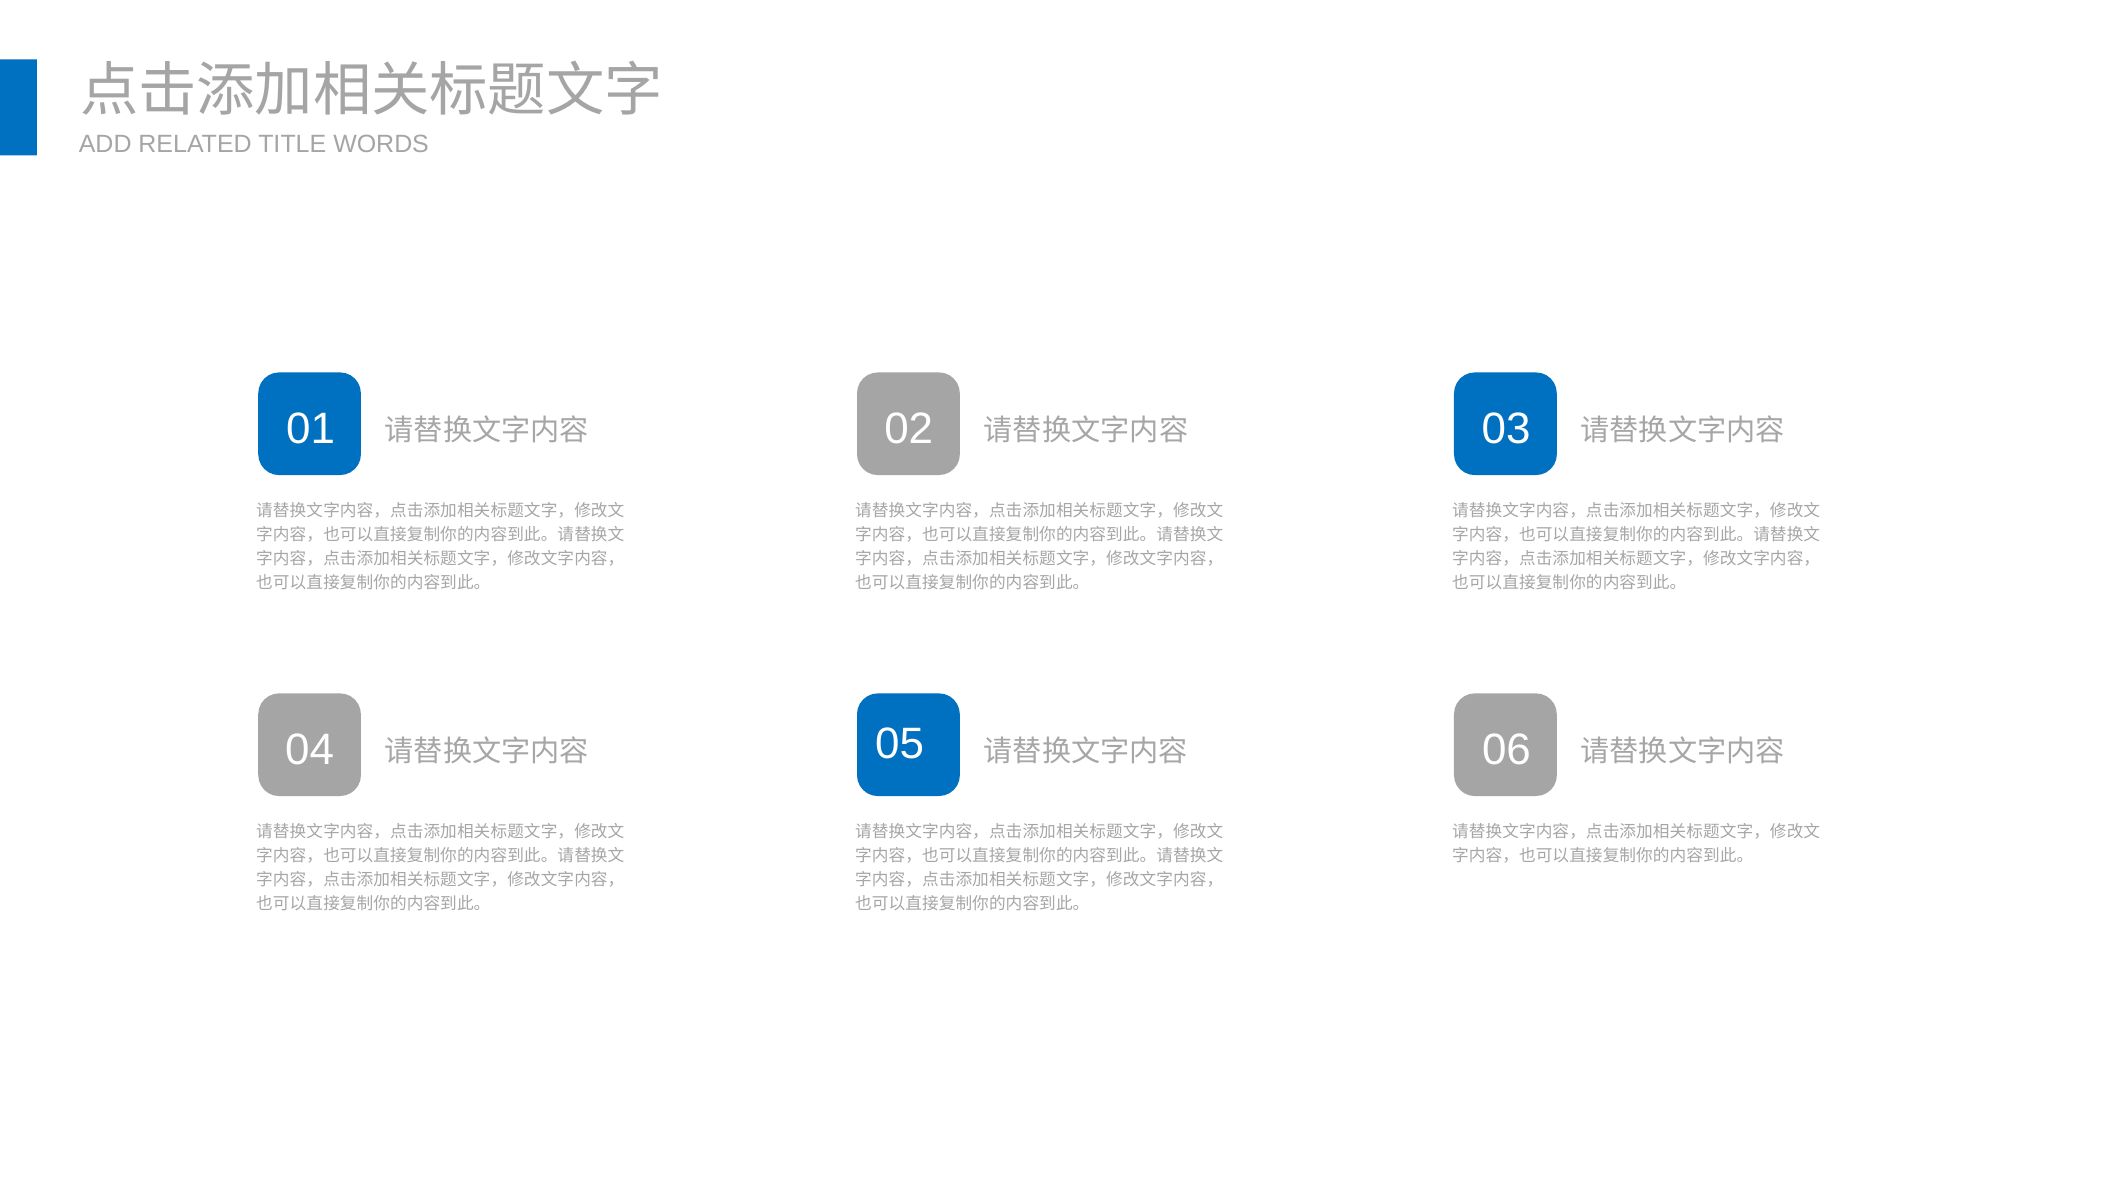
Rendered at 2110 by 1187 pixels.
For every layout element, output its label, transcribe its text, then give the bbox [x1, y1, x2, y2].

text_box 请替换文字内容 [384, 725, 693, 768]
text_box 请替换文字内容，点击添加相关标题文字，修改文字内容，也可以直接复制你的内容到此。请替换文字内容，点击添加相关标题文字，修改文字内容，也可以直接复制你的内容到此。 [256, 816, 641, 913]
text_box 01 [282, 373, 340, 452]
text_box 请替换文字内容 [983, 725, 1292, 768]
text_box 请替换文字内容 [983, 403, 1292, 446]
text_box 请替换文字内容，点击添加相关标题文字，修改文字内容，也可以直接复制你的内容到此。请替换文字内容，点击添加相关标题文字，修改文字内容，也可以直接复制你的内容到此。 [855, 495, 1240, 592]
text_box 05 [869, 717, 948, 774]
text_box ADD RELATED TITLE WORDS [62, 119, 446, 166]
text_box 请替换文字内容 [1580, 725, 1889, 768]
text_box 请替换文字内容，点击添加相关标题文字，修改文字内容，也可以直接复制你的内容到此。请替换文字内容，点击添加相关标题文字，修改文字内容，也可以直接复制你的内容到此。 [256, 495, 641, 592]
text_box 请替换文字内容 [384, 404, 693, 447]
text_box [1453, 693, 1557, 797]
text_box 请替换文字内容，点击添加相关标题文字，修改文字内容，也可以直接复制你的内容到此。请替换文字内容，点击添加相关标题文字，修改文字内容，也可以直接复制你的内容到此。 [855, 816, 1240, 913]
text_box [258, 693, 361, 797]
text_box [258, 372, 361, 476]
text_box 请替换文字内容 [1580, 404, 1889, 447]
text_box [1453, 372, 1557, 476]
text_box 03 [1479, 373, 1534, 452]
text_box 点击添加相关标题文字 [64, 43, 679, 130]
text_box 请替换文字内容，点击添加相关标题文字，修改文字内容，也可以直接复制你的内容到此。 [1452, 816, 1837, 865]
text_box [857, 693, 960, 797]
text_box [857, 372, 960, 476]
text_box 04 [284, 693, 336, 773]
text_box 请替换文字内容，点击添加相关标题文字，修改文字内容，也可以直接复制你的内容到此。请替换文字内容，点击添加相关标题文字，修改文字内容，也可以直接复制你的内容到此。 [1452, 495, 1837, 592]
text_box 06 [1477, 693, 1536, 773]
text_box 02 [883, 373, 935, 452]
text_box [0, 58, 38, 157]
